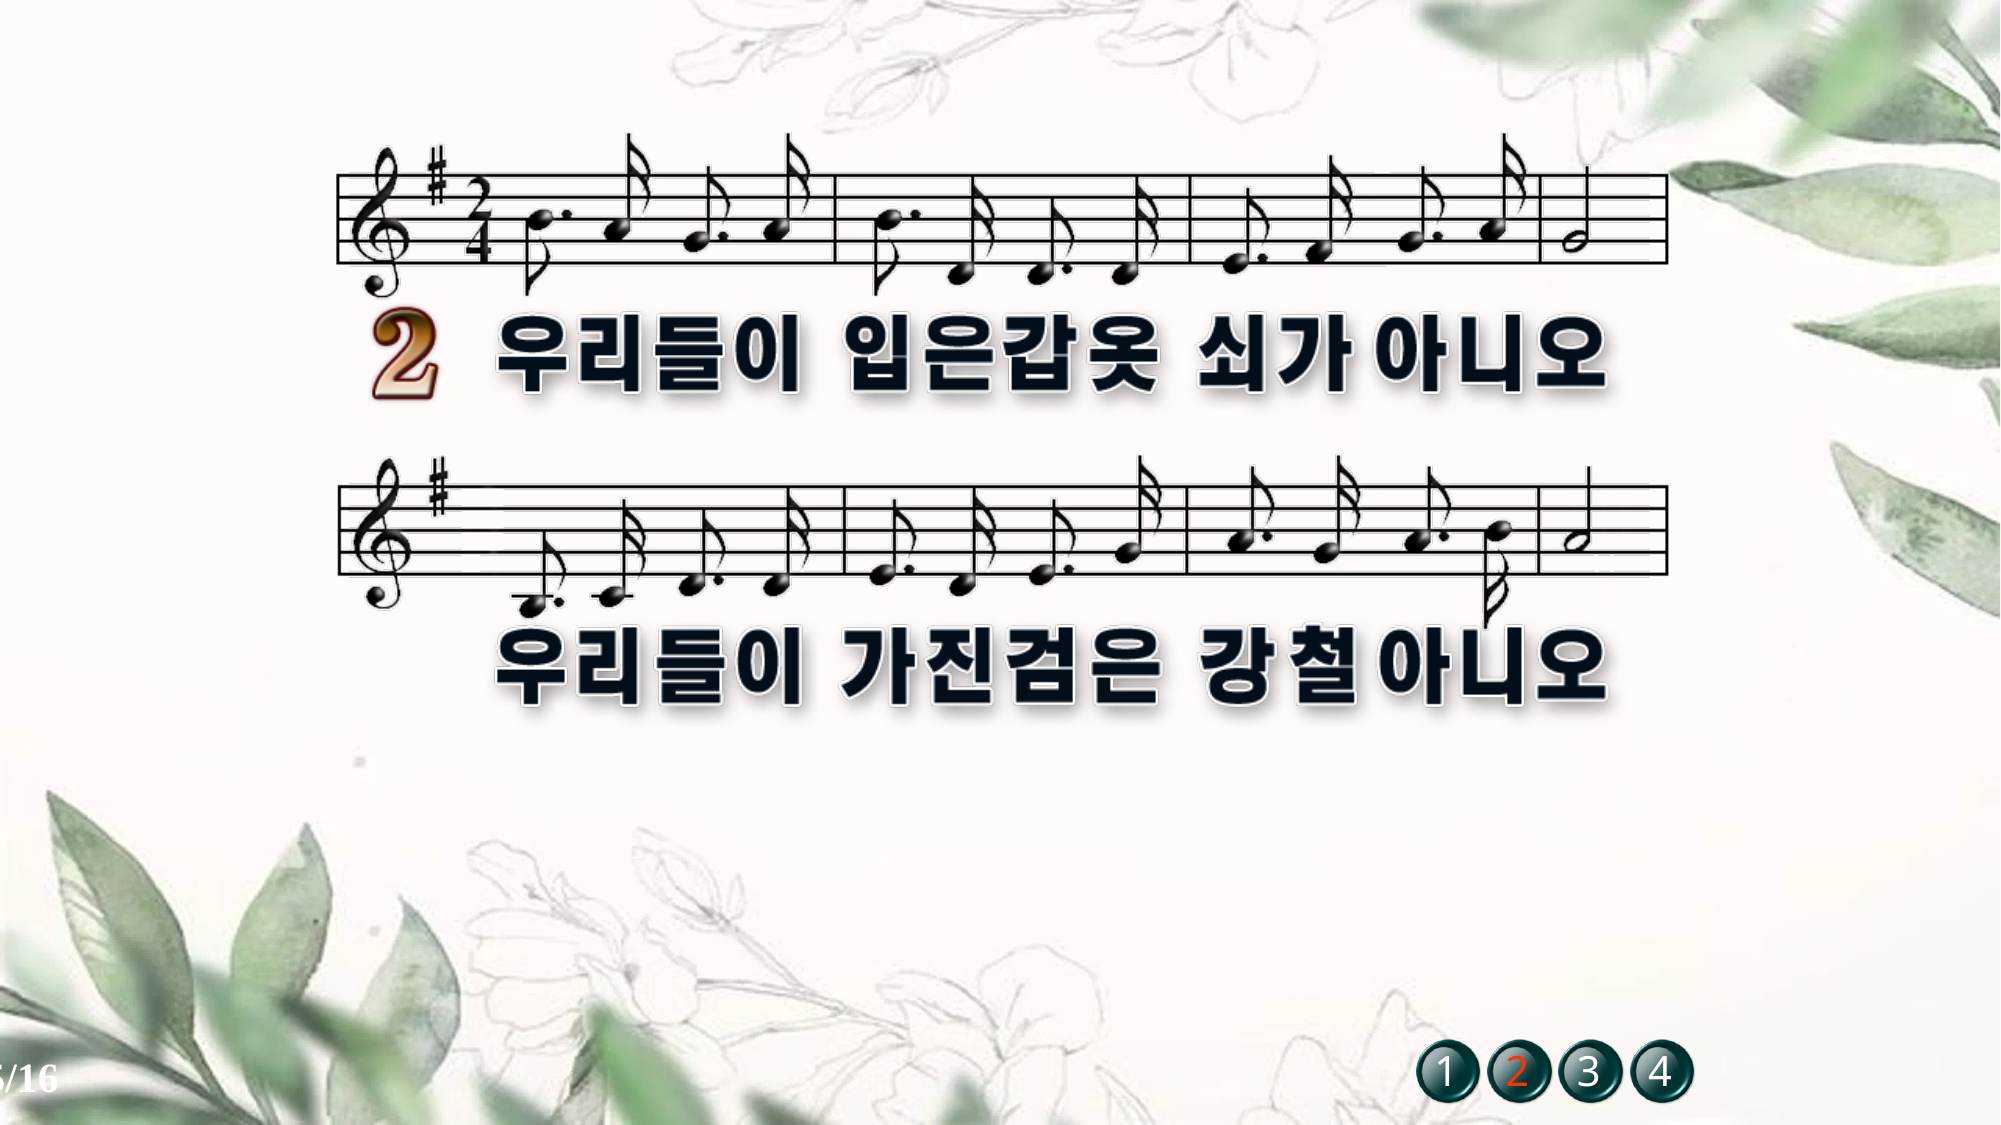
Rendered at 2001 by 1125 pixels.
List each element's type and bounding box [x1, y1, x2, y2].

picture [0, 0, 2001, 1125]
text_box [1413, 1035, 1484, 1106]
text_box [1627, 1035, 1697, 1106]
text_box [1484, 1035, 1555, 1106]
text_box [1555, 1035, 1626, 1106]
